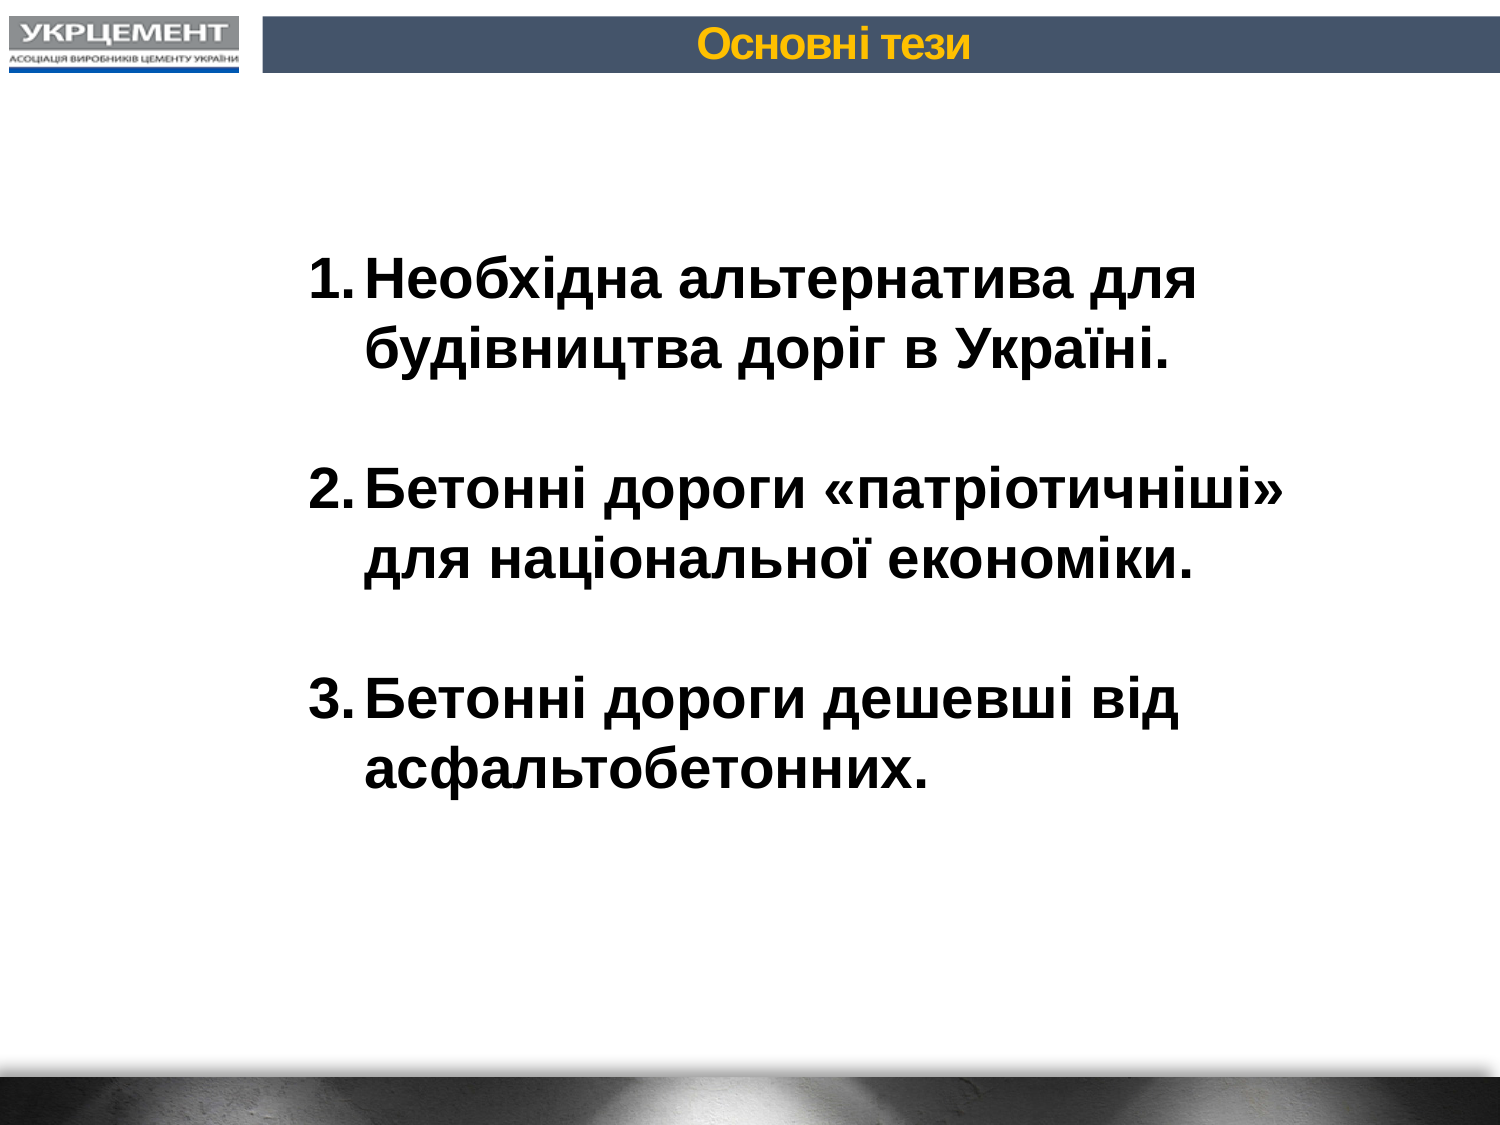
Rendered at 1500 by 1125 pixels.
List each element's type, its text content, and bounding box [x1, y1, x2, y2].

picture [9, 16, 239, 73]
picture [0, 1077, 1500, 1125]
text_box Основні тези [262, 16, 1500, 73]
text_box Необхідна альтернатива для будівництва доріг в Україні. Бетонні дороги «патріотичніші» для національної економіки. Бетонні дороги дешевші від асфальтобетонних. [293, 233, 1386, 808]
